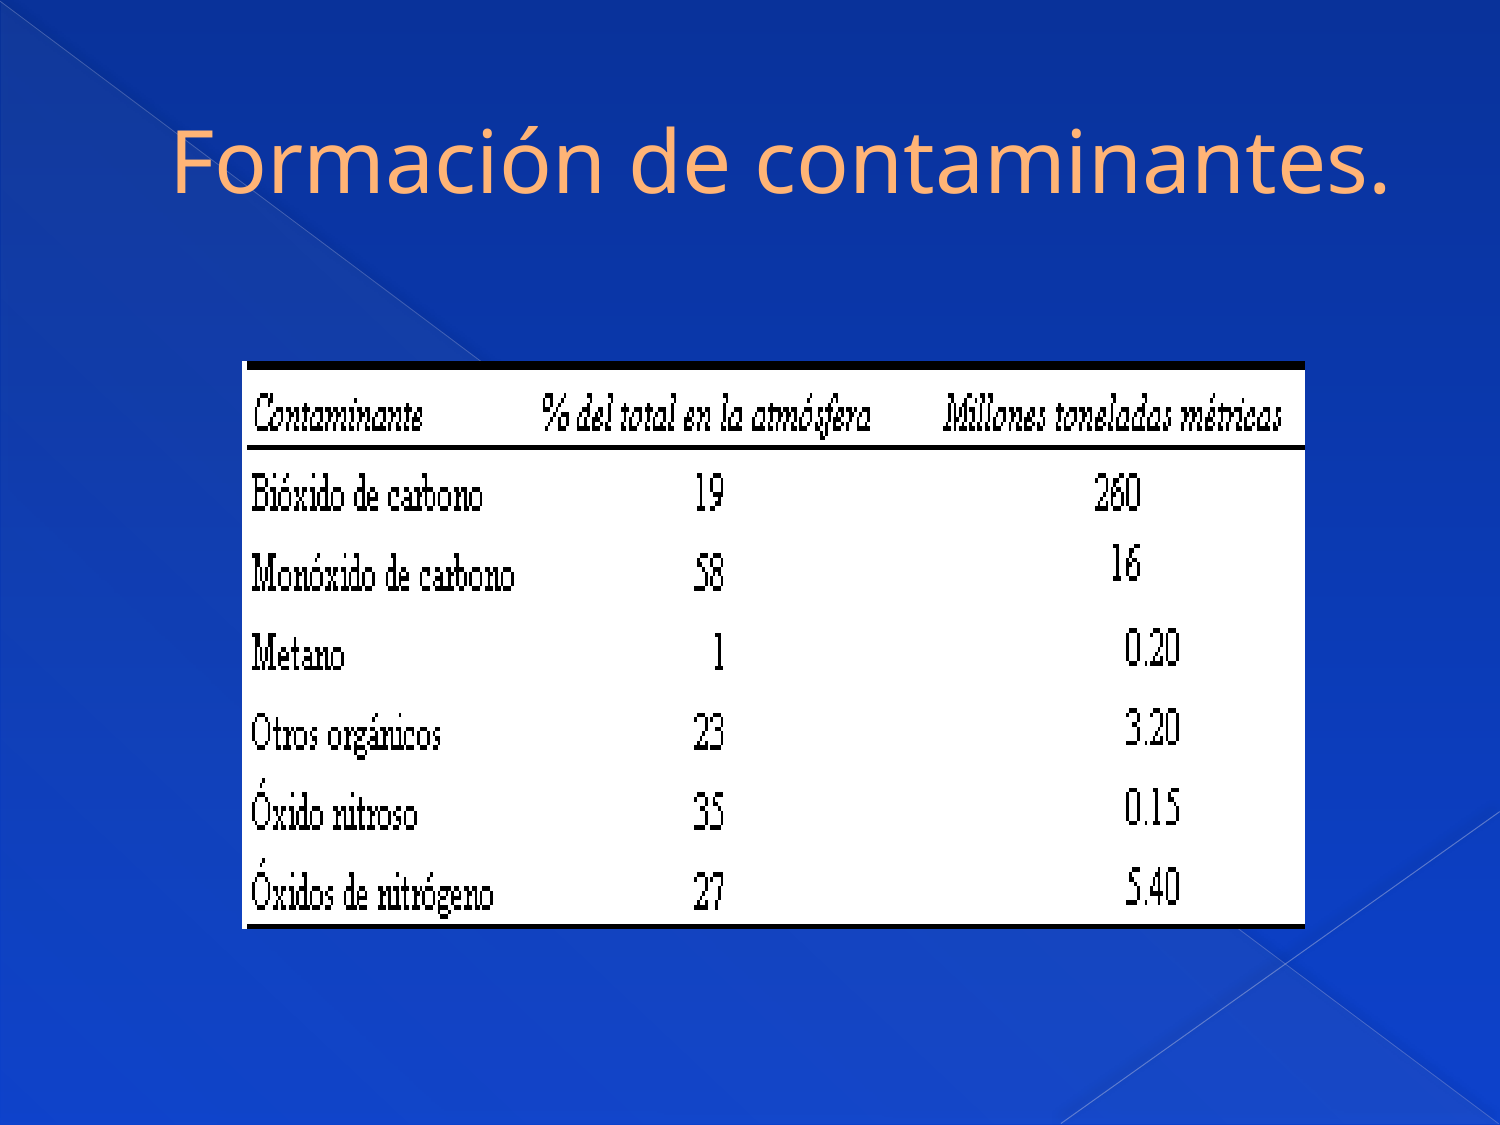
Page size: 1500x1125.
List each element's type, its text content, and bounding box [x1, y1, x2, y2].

picture [241, 361, 1306, 929]
title Formación de contaminantes. [75, 43, 1425, 274]
